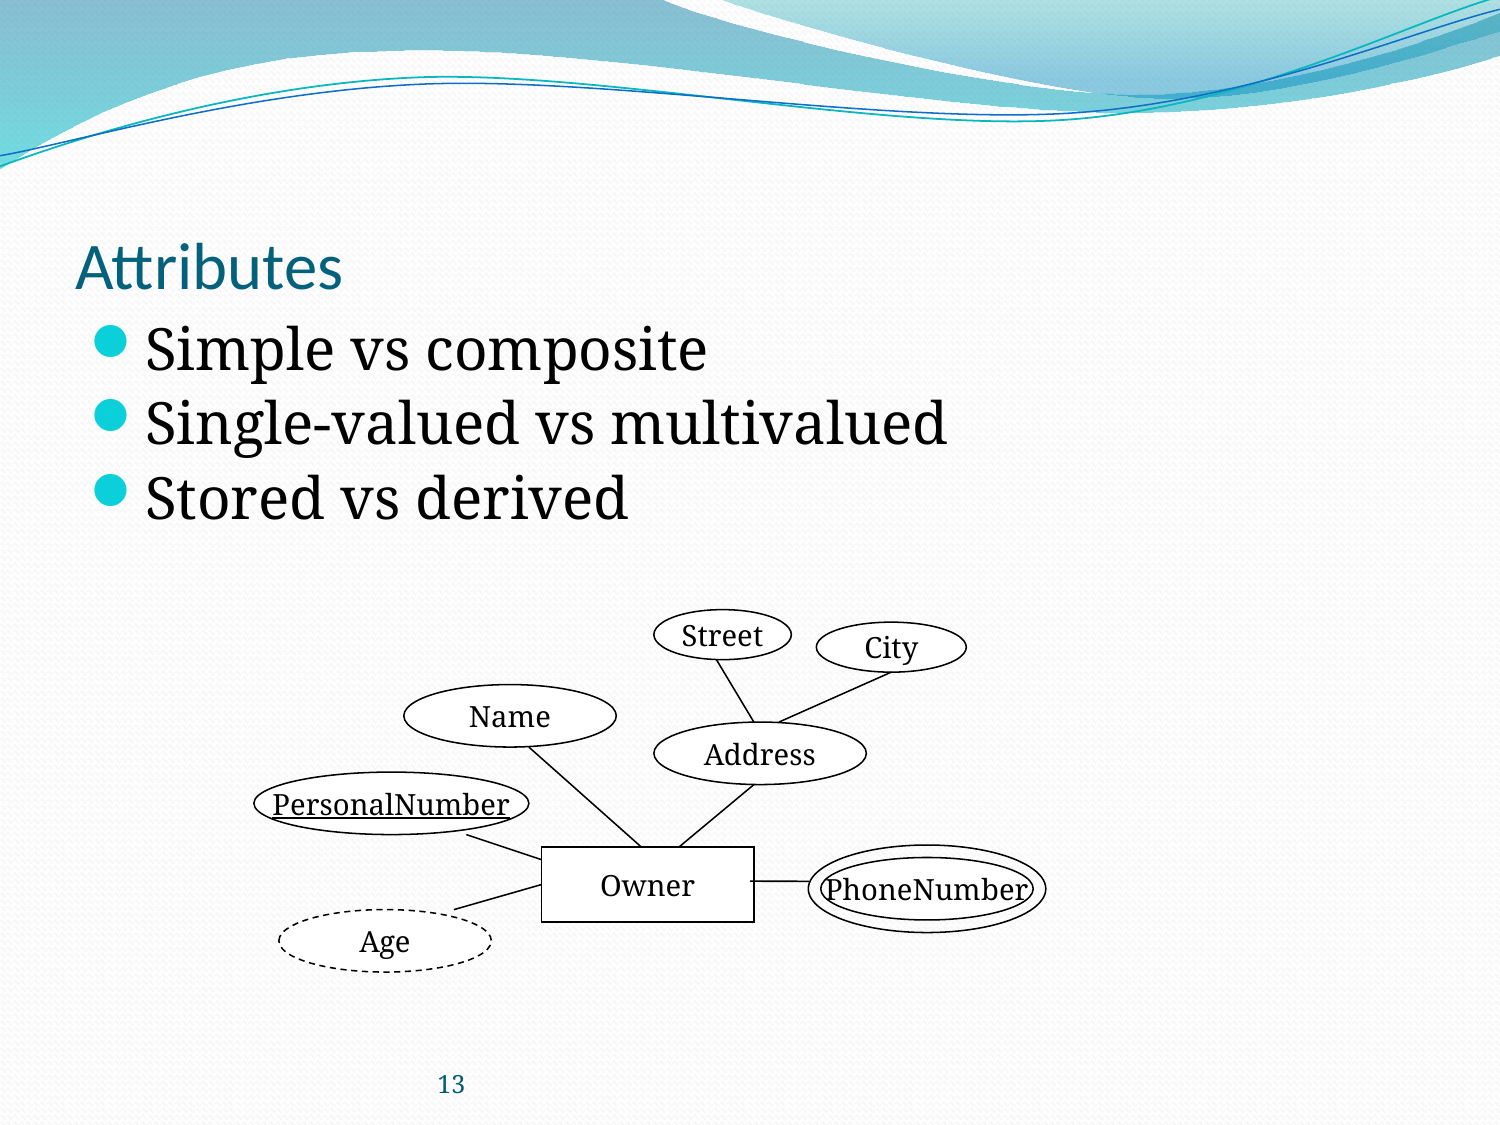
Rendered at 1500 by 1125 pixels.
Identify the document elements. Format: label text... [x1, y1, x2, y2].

footer 13 [437, 1042, 988, 1103]
list Simple vs composite Single-valued vs multivalued Stored vs derived [75, 312, 1075, 588]
title Attributes [75, 115, 1425, 303]
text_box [253, 609, 1046, 973]
